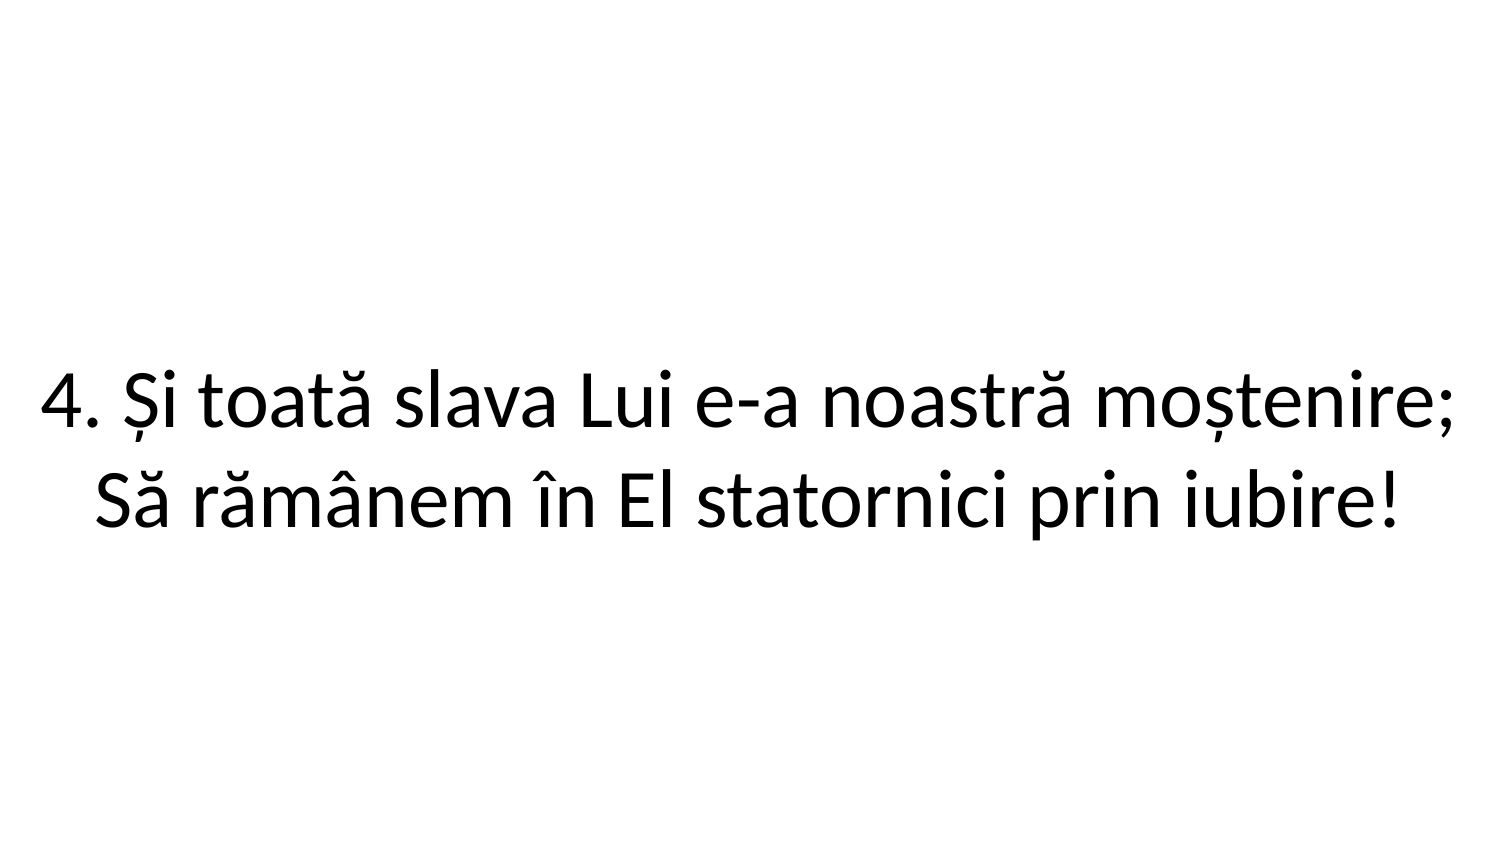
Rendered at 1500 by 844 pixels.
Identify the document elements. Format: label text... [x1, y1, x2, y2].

text_box 4. Și toată slava Lui e-a noastră moștenire; Să rămânem în El statornici prin iubire! [25, 292, 1475, 552]
